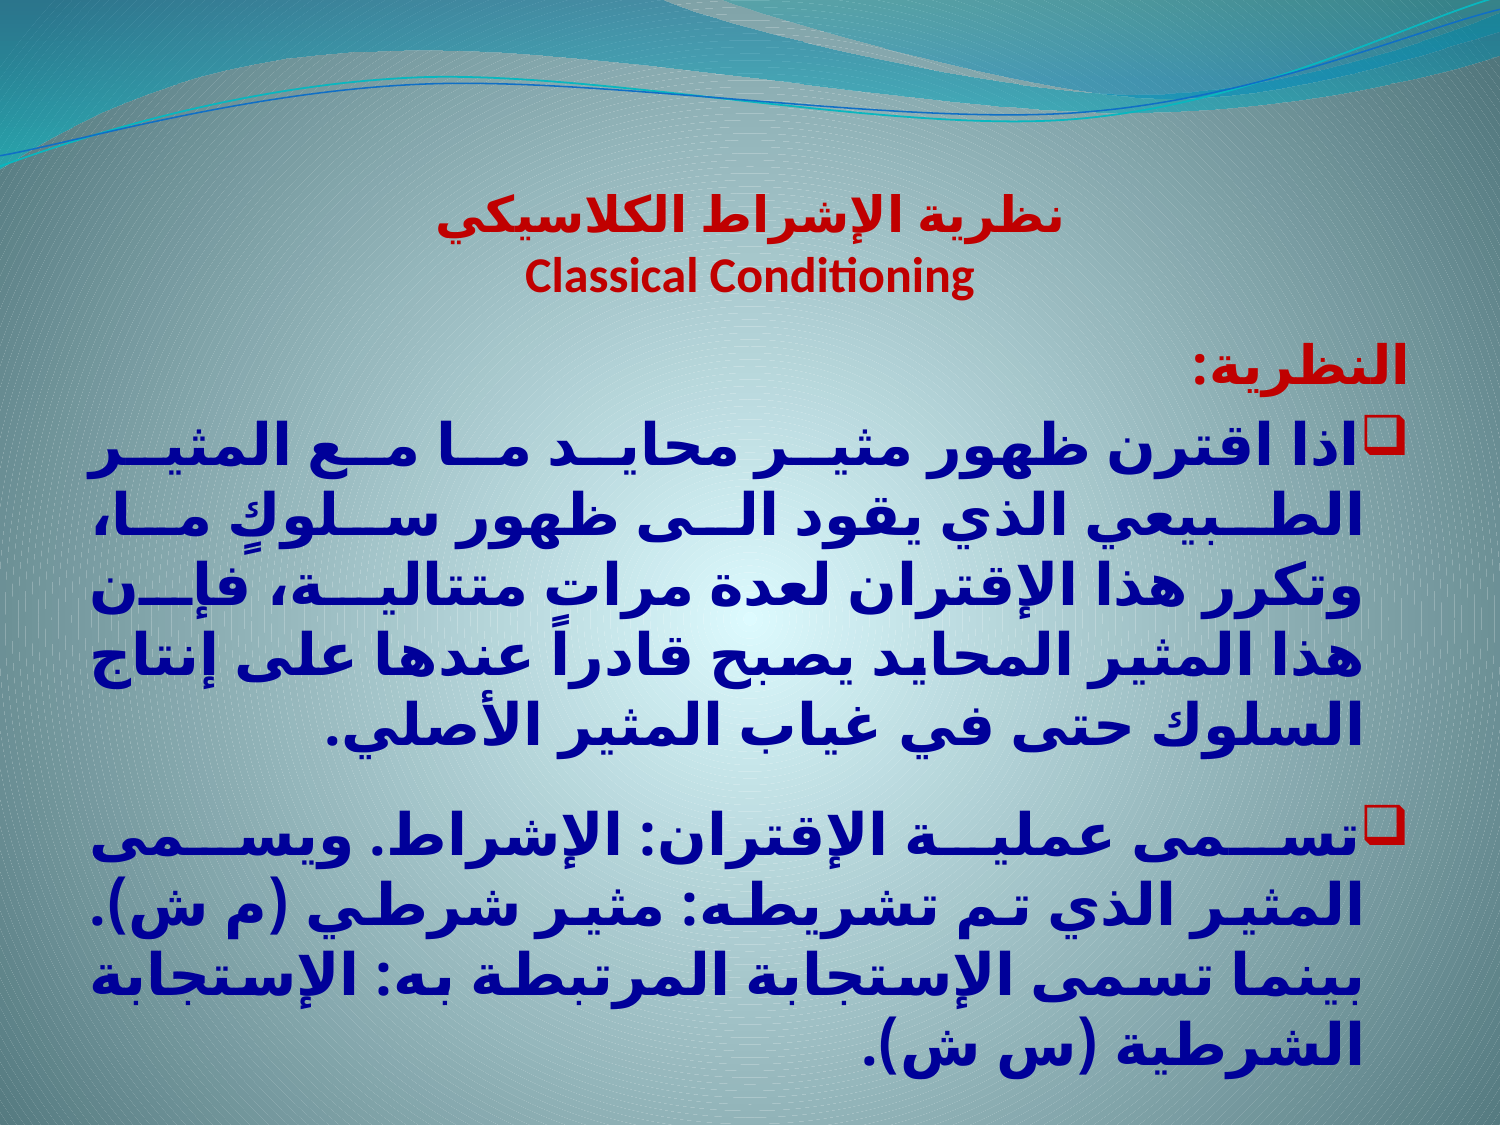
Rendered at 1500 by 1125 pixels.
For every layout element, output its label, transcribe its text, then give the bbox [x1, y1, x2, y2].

title نظرية الإشراط الكلاسيكي Classical Conditioning [75, 115, 1425, 262]
list النظرية: اذا اقترن ظهور مثير محايد ما مع المثير الطبيعي الذي يقود الى ظهور سلوكٍ ما، وتكرر هذا الإقتران لعدة مرات متتالية، فإن هذا المثير المحايد يصبح قادراً عندها على إنتاج السلوك حتى في غياب المثير الأصلي. تسمى عملية الإقتران: الإشراط. ويسمى المثير الذي تم تشريطه: مثير شرطي (م ش). بينما تسمى الإستجابة المرتبطة به: الإستجابة الشرطية (س ش). [75, 262, 1425, 1090]
